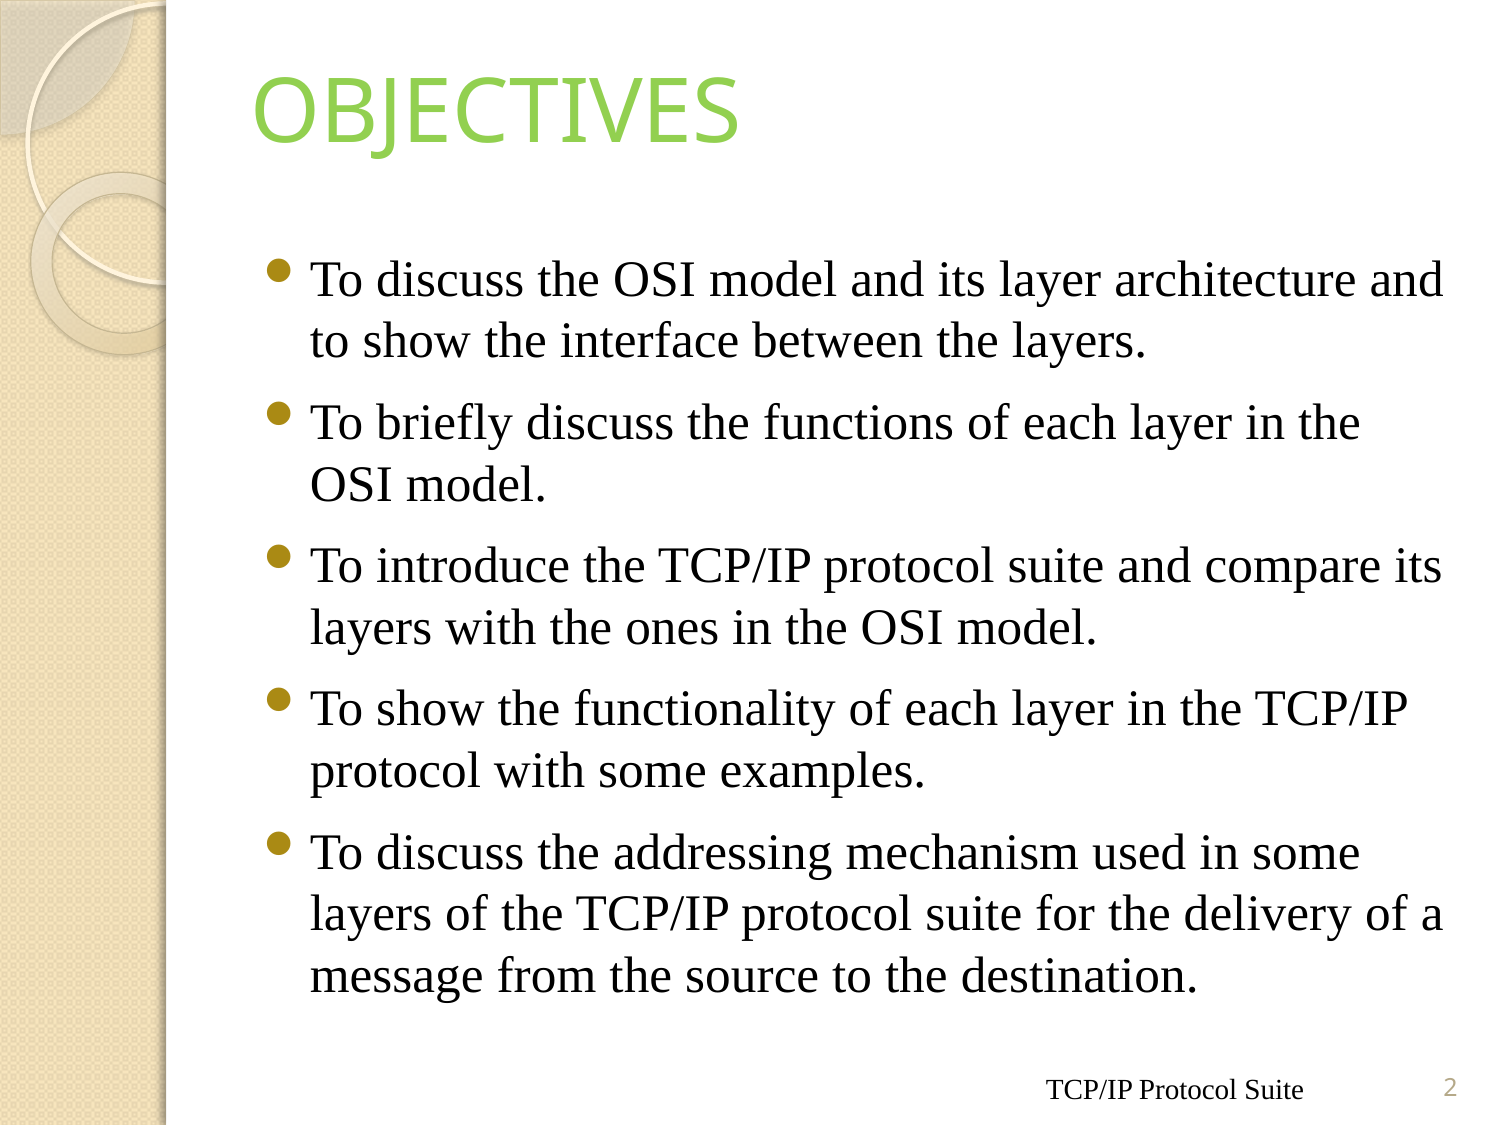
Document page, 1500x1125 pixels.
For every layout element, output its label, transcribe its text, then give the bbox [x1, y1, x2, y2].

footer TCP/IP Protocol Suite [937, 1038, 1413, 1113]
slide_number 2 [1413, 1038, 1488, 1113]
text_box [12, 162, 1488, 1038]
title OBJECTIVES [235, 45, 1466, 162]
